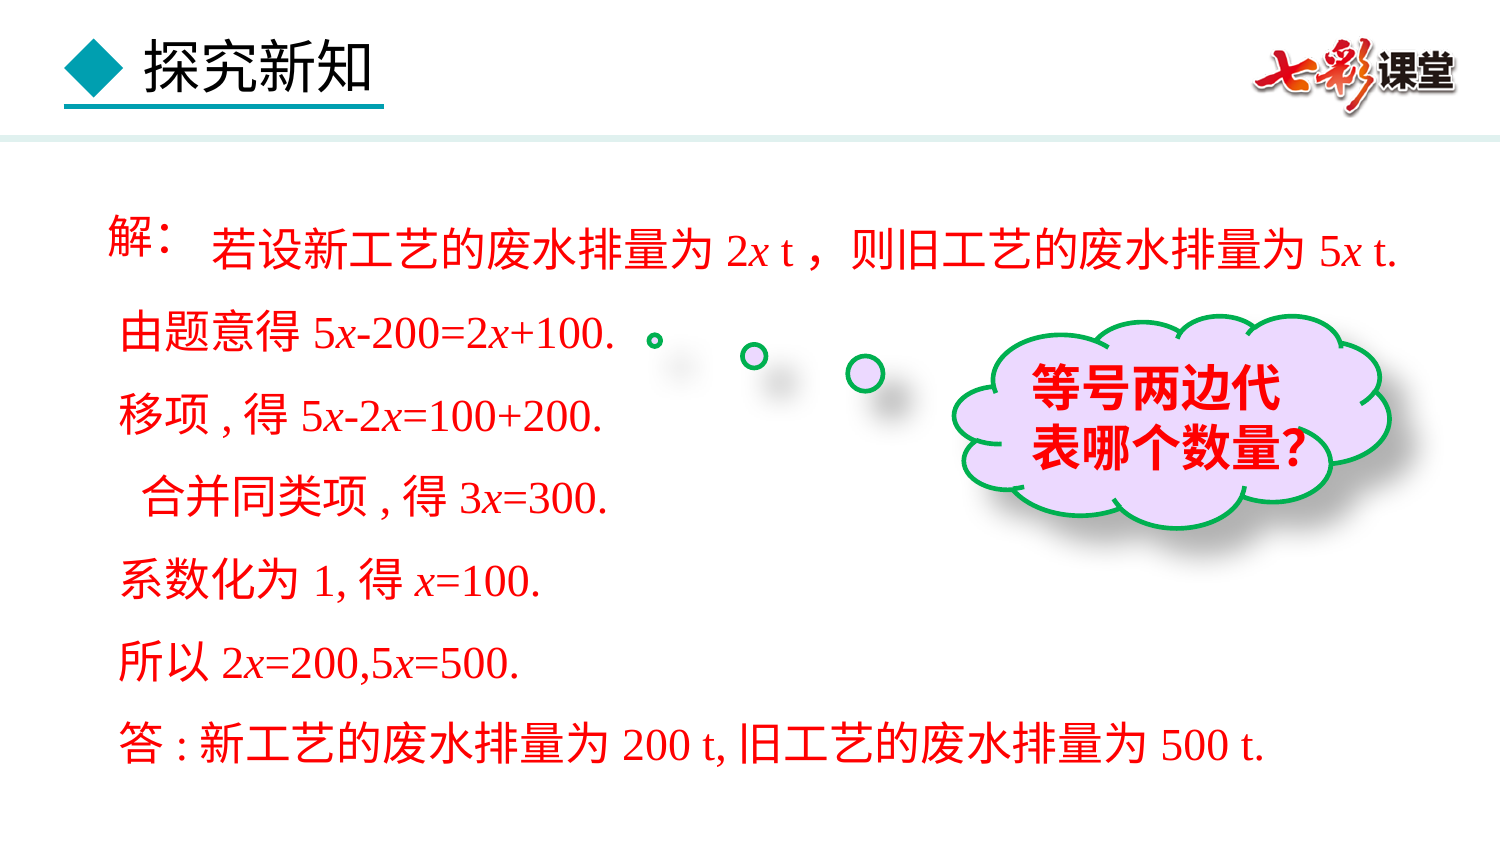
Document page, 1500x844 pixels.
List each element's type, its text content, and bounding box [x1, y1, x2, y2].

picture [1249, 32, 1461, 118]
text_box 等号两边代表哪个数量？ [951, 314, 1392, 531]
text_box 解： [92, 200, 218, 271]
text_box 若设新工艺的废水排量为2x t，则旧工艺的废水排量为5x t. 由题意得5x-200=2x+100. 移项,得5x-2x=100+200. 合并同类项,得3x=300. 系数化为1,得x=100. 所以2x=200,5x=500. 答:新工艺的废水排量为200 t,旧工艺的废水排量为500 t. [104, 185, 1447, 778]
text_box 等号两边代表哪个数量？ [646, 332, 663, 349]
text_box 等号两边代表哪个数量？ [740, 342, 769, 371]
text_box 等号两边代表哪个数量？ [845, 353, 886, 394]
